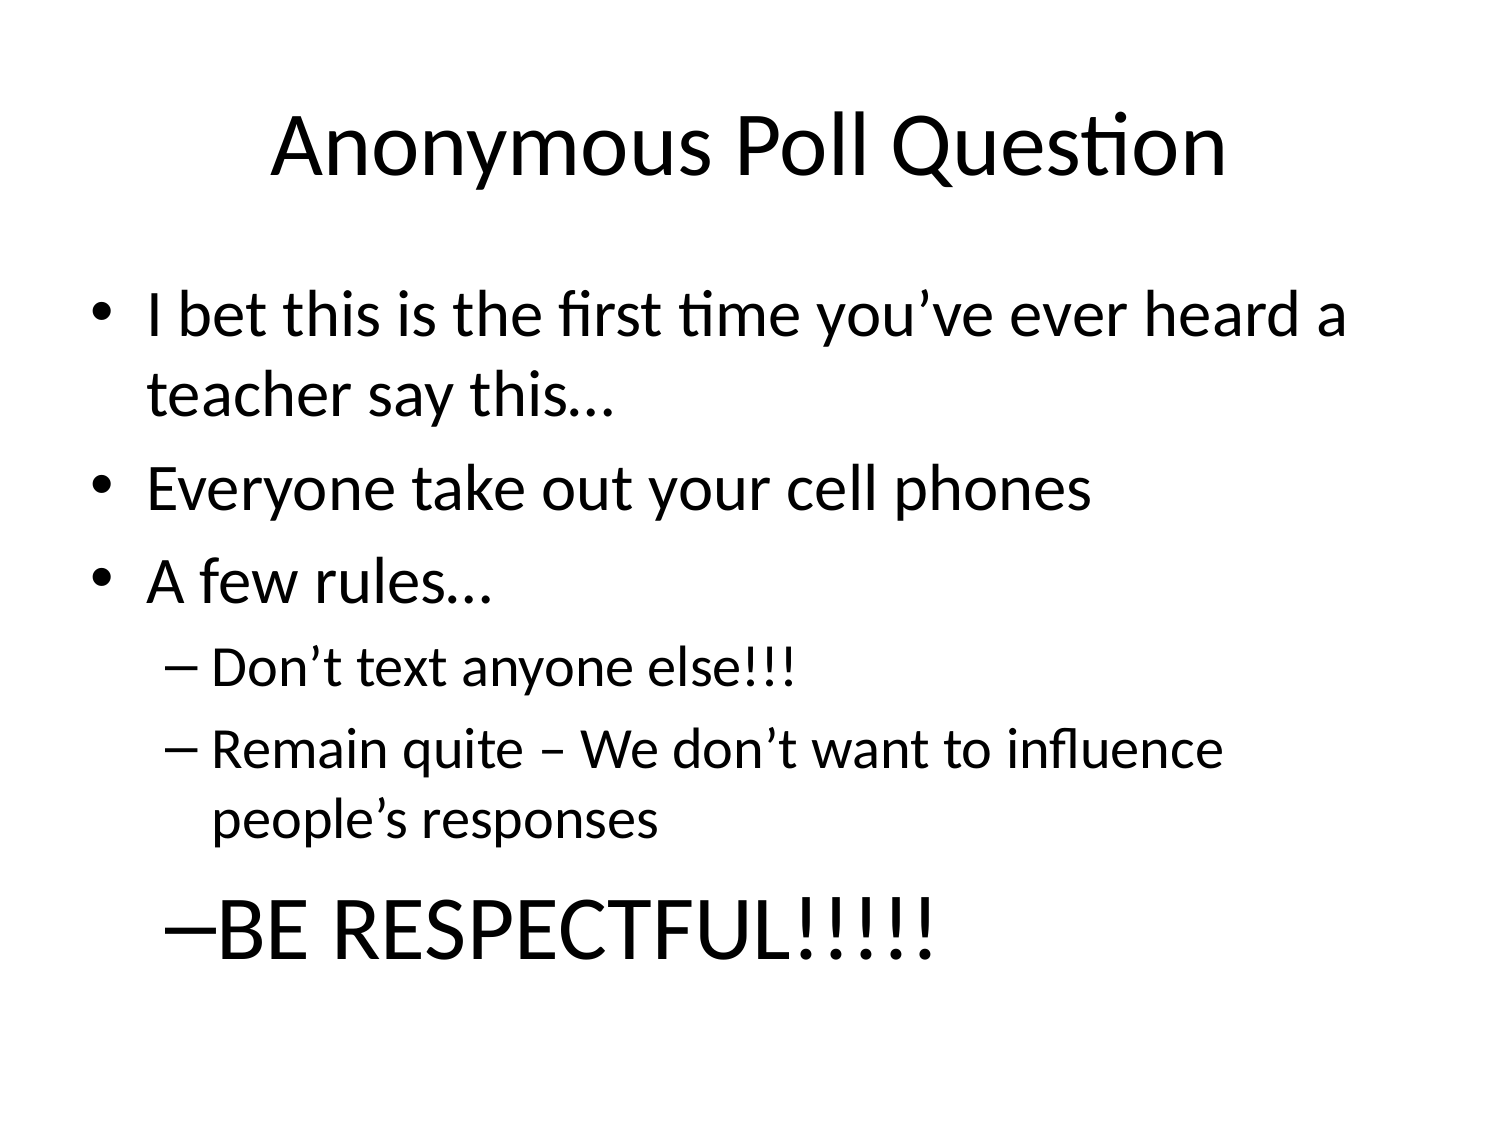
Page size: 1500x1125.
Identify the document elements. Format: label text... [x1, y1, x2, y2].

title Anonymous Poll Question [75, 45, 1425, 233]
list I bet this is the first time you’ve ever heard a teacher say this… Everyone take out your cell phones A few rules… Don’t text anyone else!!! Remain quite – We don’t want to influence people’s responses BE RESPECTFUL!!!!! [75, 262, 1425, 1005]
